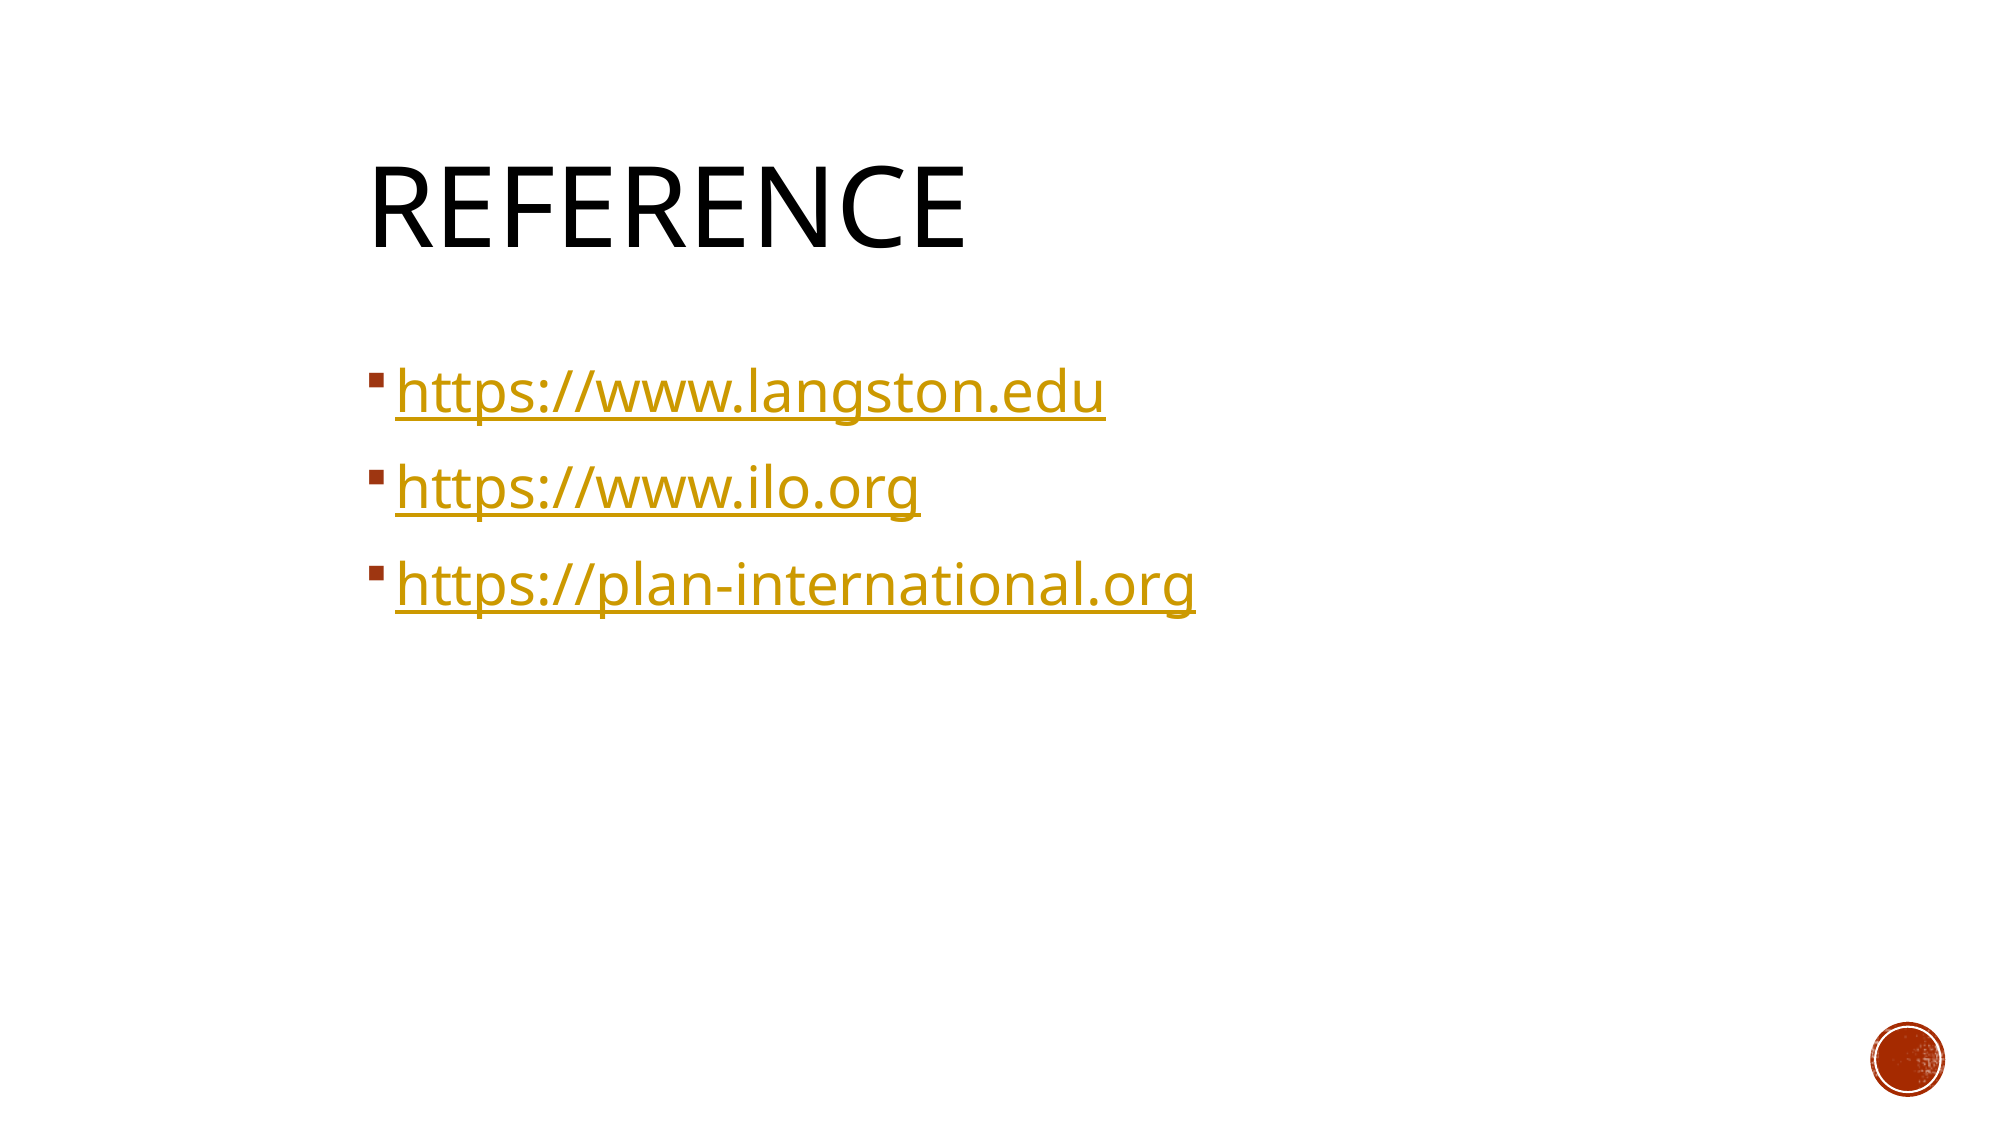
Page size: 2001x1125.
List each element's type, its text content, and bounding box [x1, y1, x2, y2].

list https://www.langston.edu https://www.ilo.org https://plan-international.org [350, 347, 2000, 1013]
title Reference [350, 79, 2000, 344]
